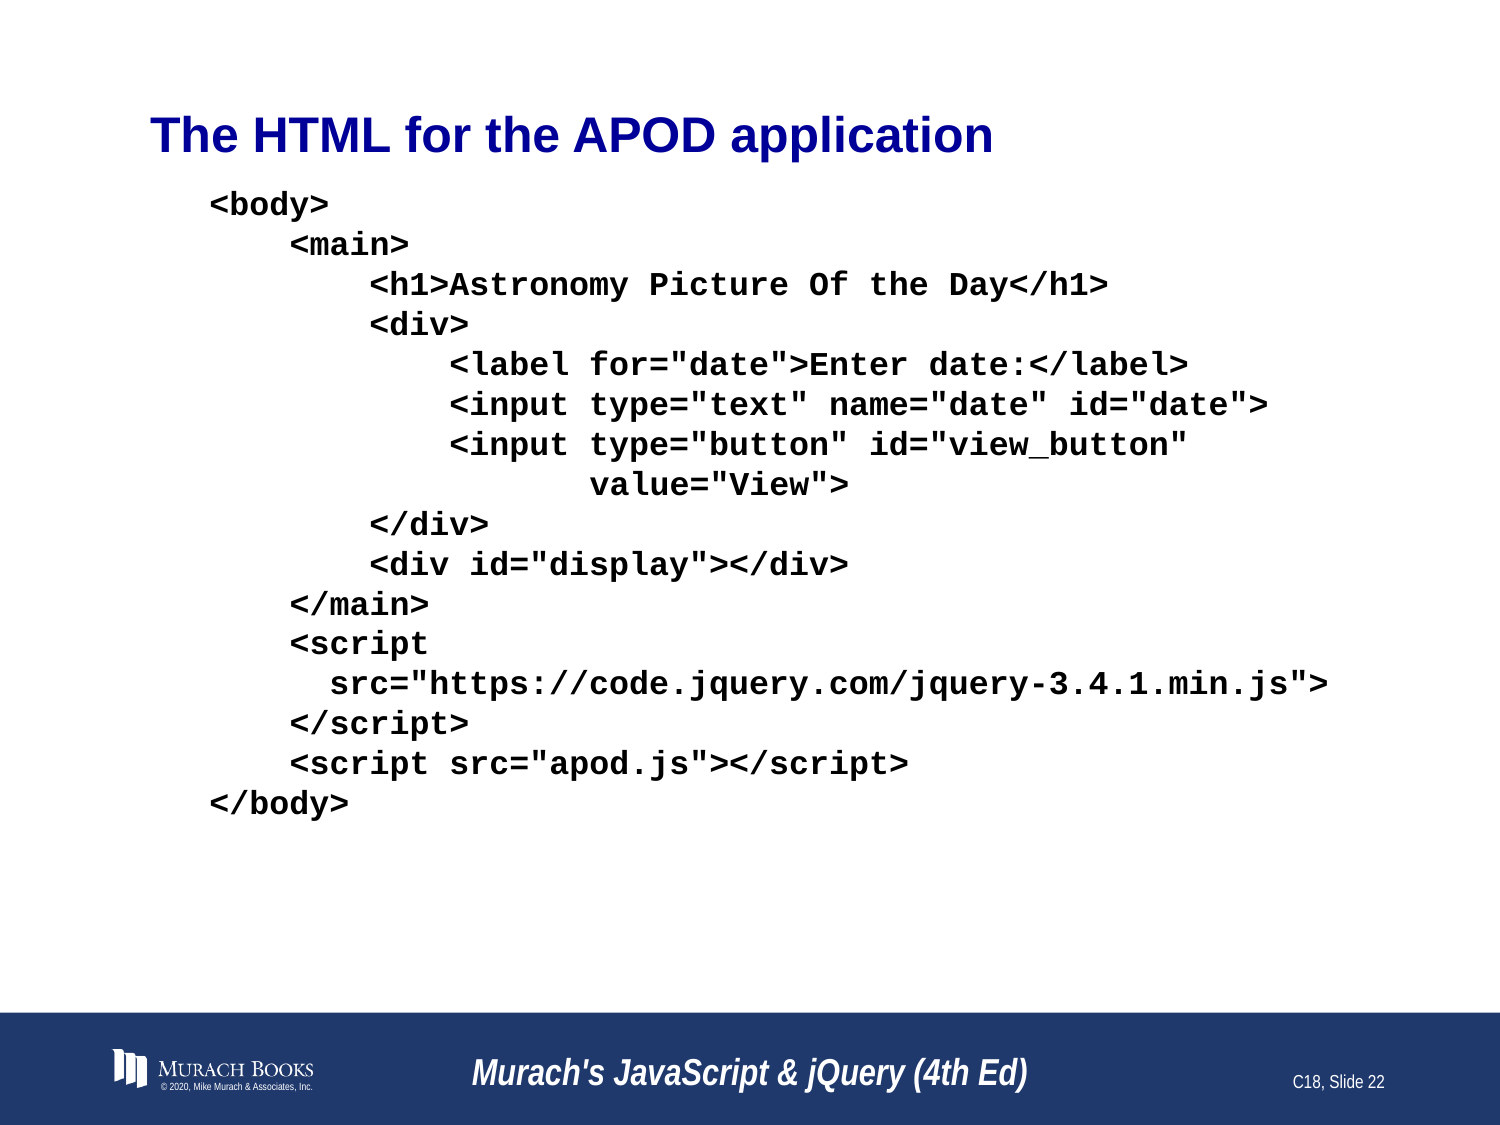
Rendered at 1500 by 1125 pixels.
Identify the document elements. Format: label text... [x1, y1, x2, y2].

title The HTML for the APOD application [150, 102, 1350, 164]
footer © 2020, Mike Murach & Associates, Inc. [12, 1025, 463, 1100]
slide_number Murach's JavaScript & jQuery (4th Ed) [463, 1025, 1050, 1100]
slide_number C18, Slide 22 [1087, 1025, 1400, 1100]
list <body> <main> <h1>Astronomy Picture Of the Day</h1> <div> <label for="date">Enter date:</label> <input type="text" name="date" id="date"> <input type="button" id="view_button" value="View"> </div> <div id="display"></div> </main> <script src="https://code.jquery.com/jquery-3.4.1.min.js"> </script> <script src="apod.js"></script> </body> [137, 174, 1350, 975]
